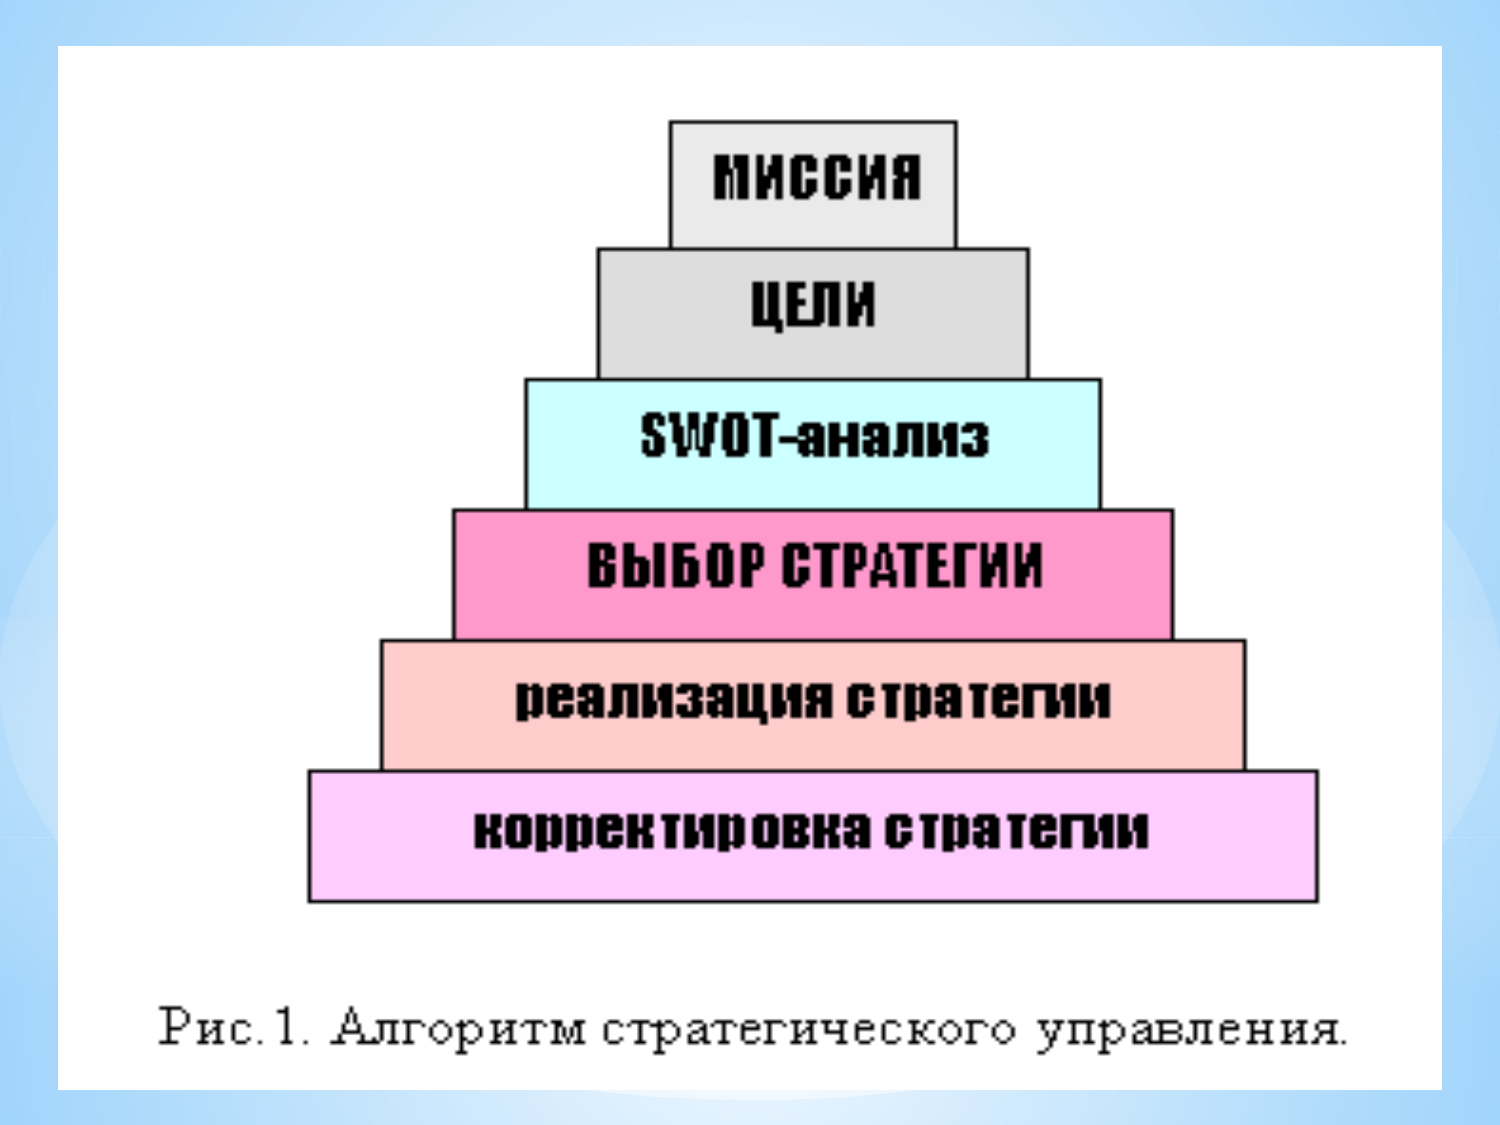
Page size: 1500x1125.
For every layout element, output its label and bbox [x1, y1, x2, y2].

picture [58, 46, 1442, 1091]
